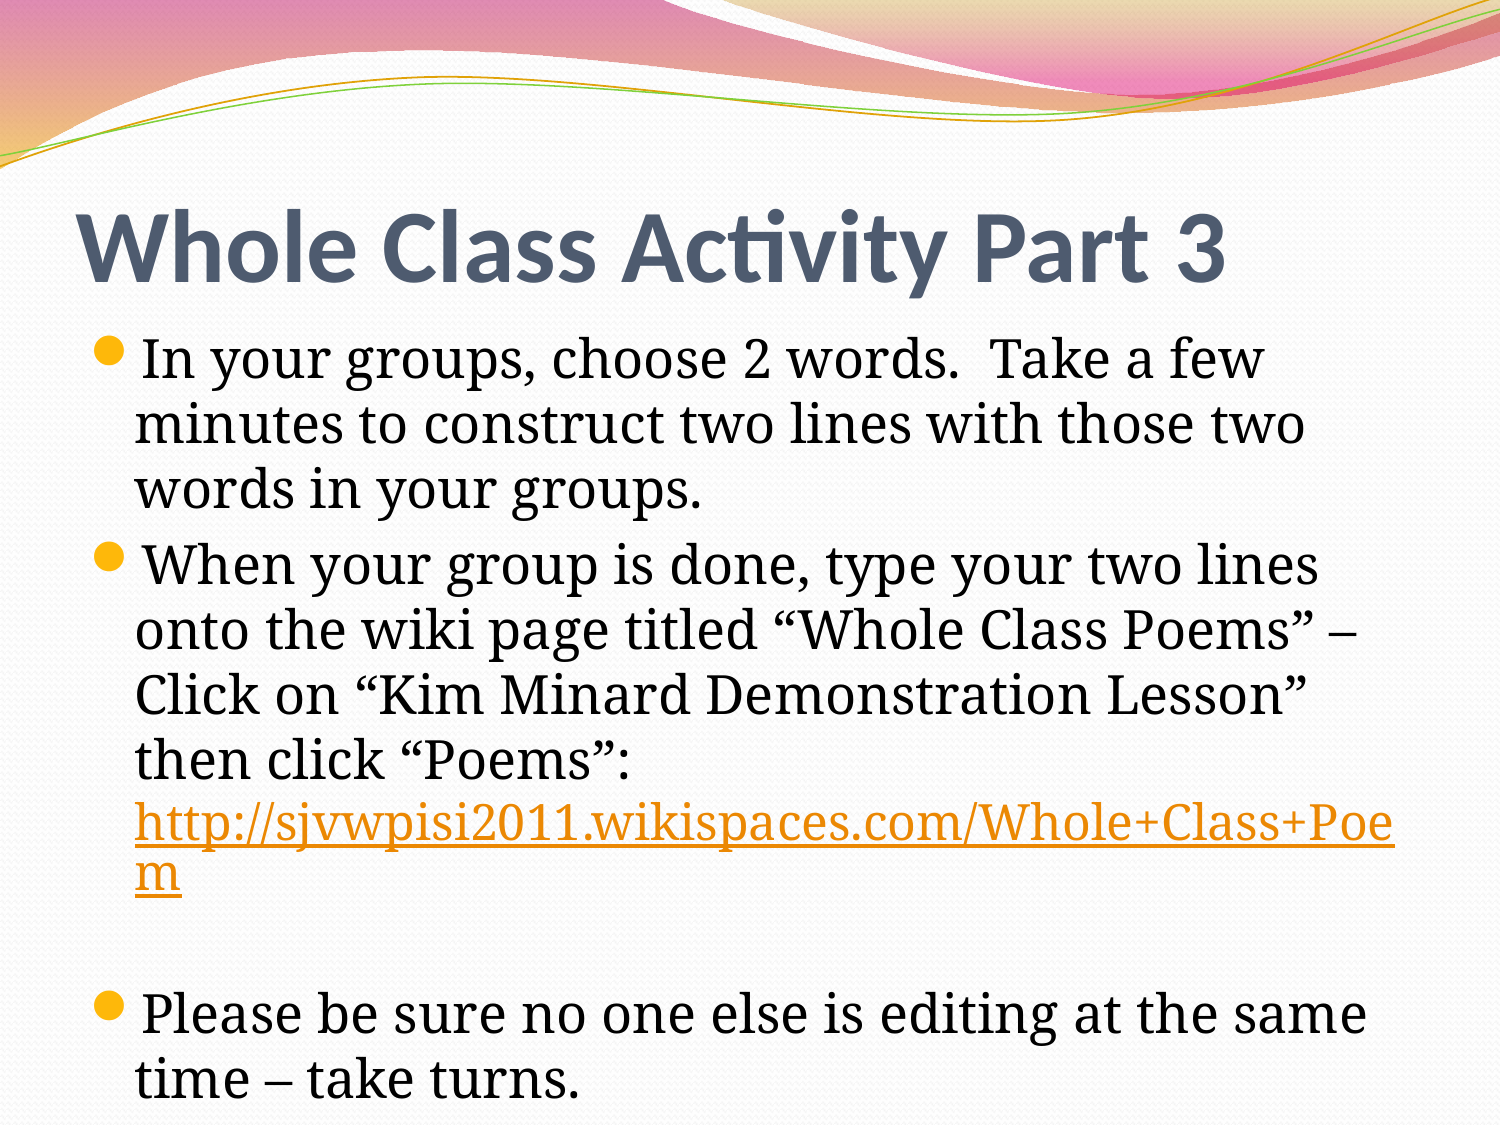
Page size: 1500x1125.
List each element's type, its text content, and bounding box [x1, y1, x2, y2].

title Whole Class Activity Part 3 [75, 115, 1425, 303]
list In your groups, choose 2 words. Take a few minutes to construct two lines with those two words in your groups. When your group is done, type your two lines onto the wiki page titled “Whole Class Poems” – Click on “Kim Minard Demonstration Lesson” then click “Poems”: http://sjvwpisi2011.wikispaces.com/Whole+Class+Poem Please be sure no one else is editing at the same time – take turns. [75, 317, 1425, 1038]
